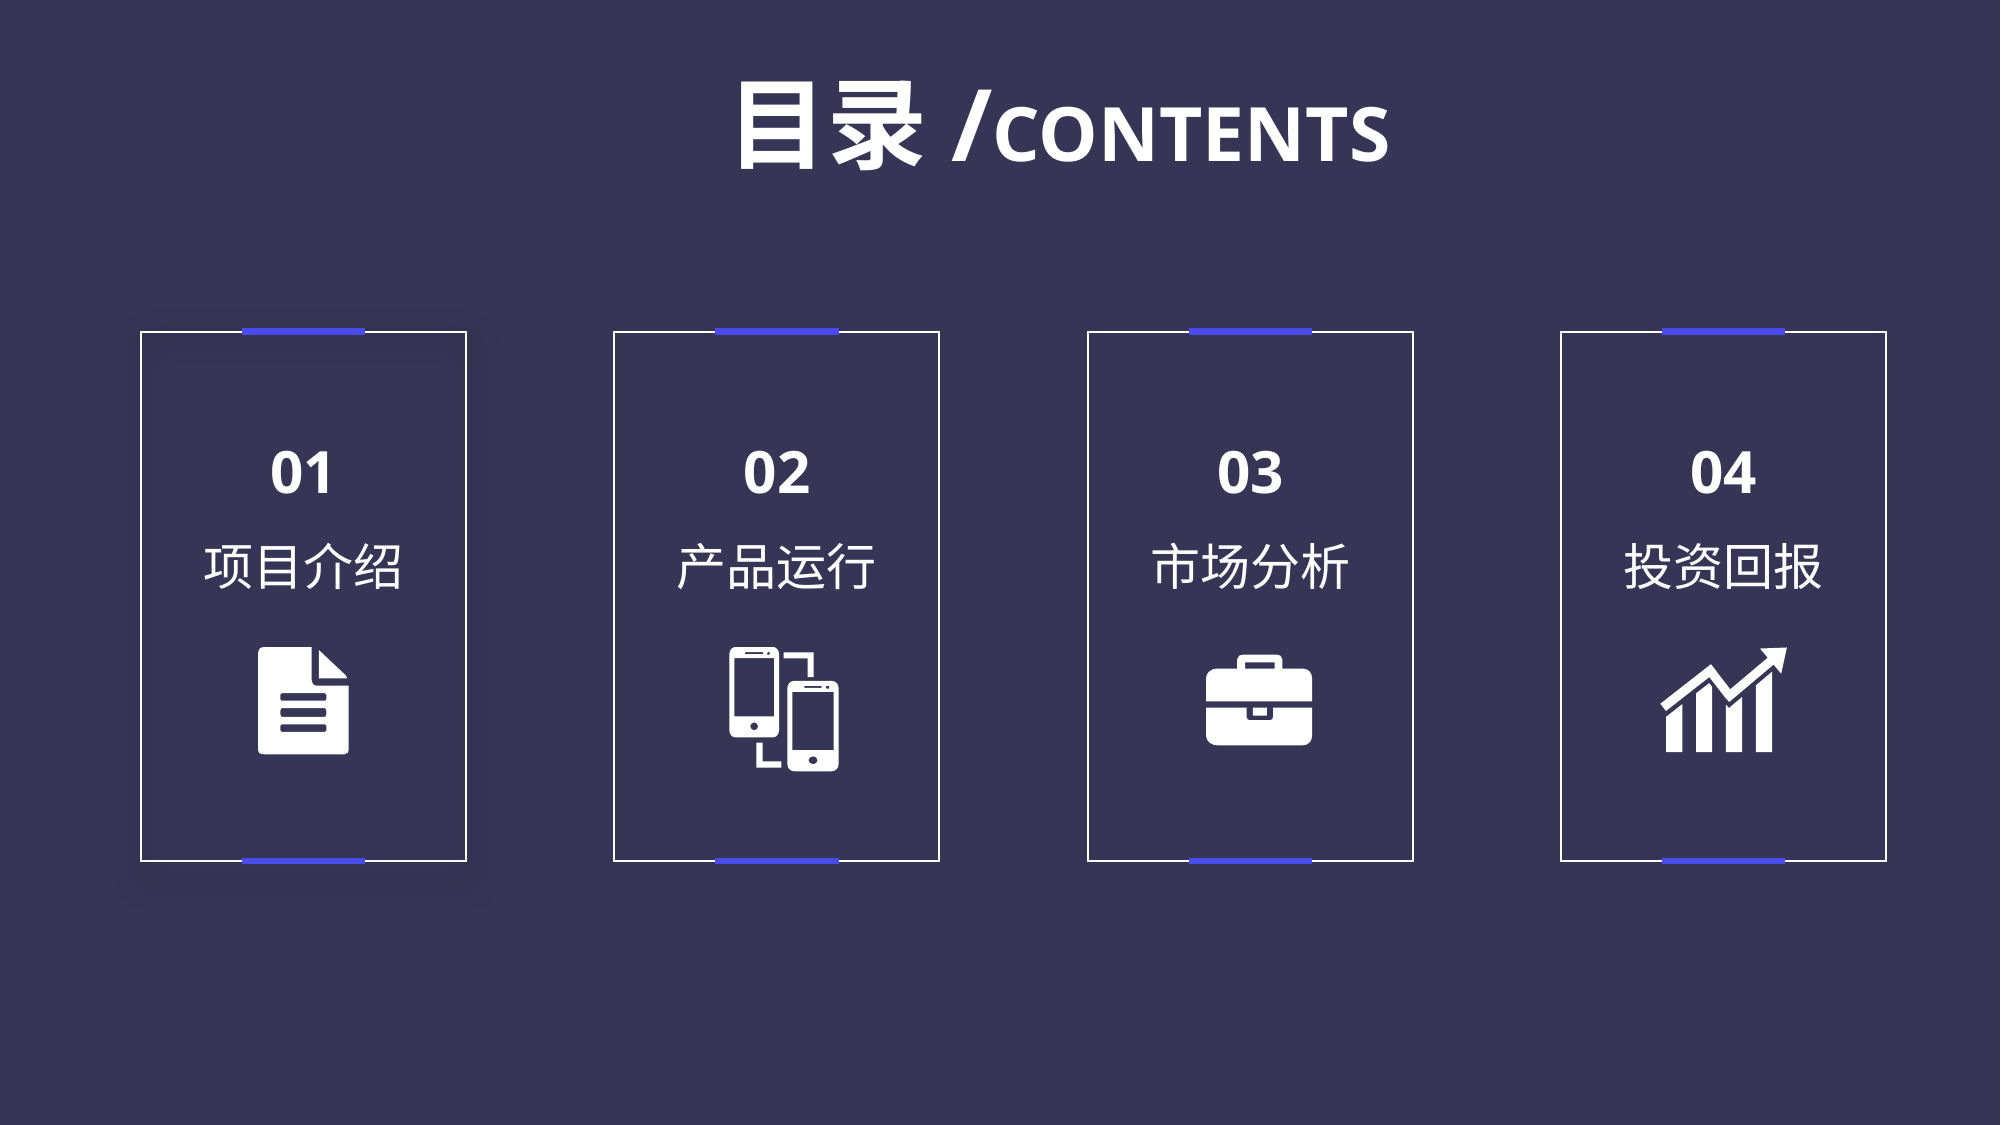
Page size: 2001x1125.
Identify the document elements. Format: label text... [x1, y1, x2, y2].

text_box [1561, 331, 1887, 861]
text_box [140, 331, 466, 861]
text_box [1087, 331, 1413, 861]
text_box 目录/CONTENTS [712, 54, 1575, 189]
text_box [614, 331, 940, 861]
